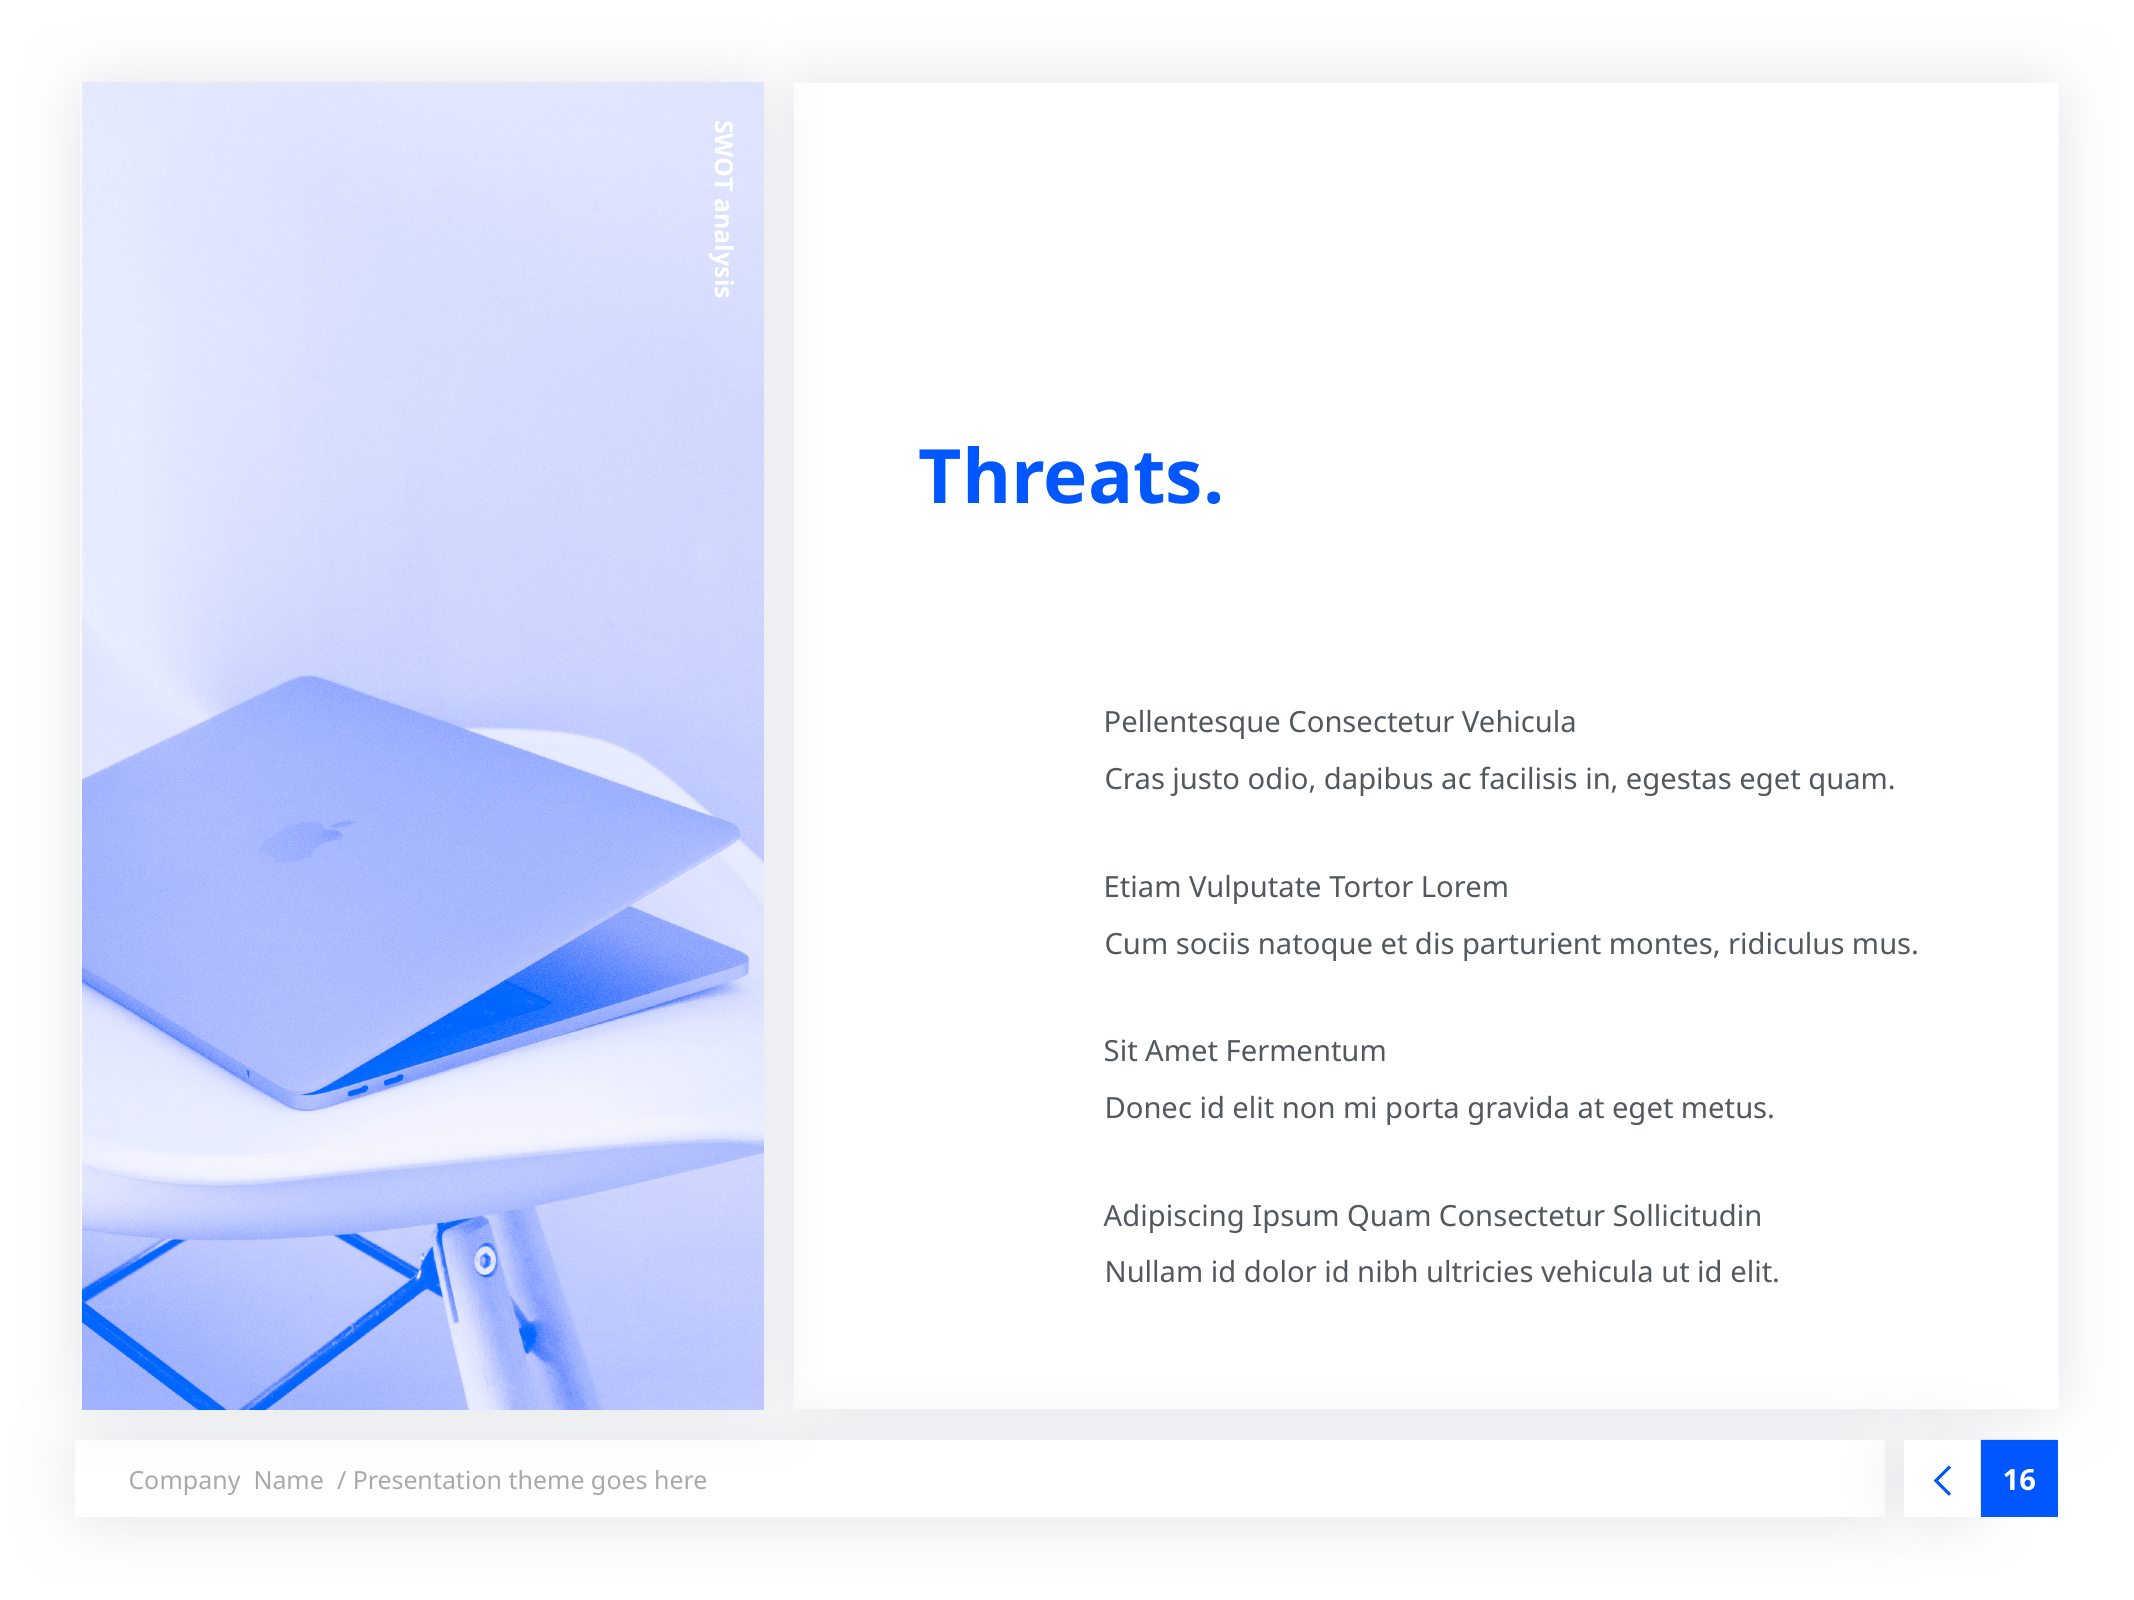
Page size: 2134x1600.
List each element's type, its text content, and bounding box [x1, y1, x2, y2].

list Donec id elit non mi porta gravida at eget metus. [1104, 1072, 1935, 1134]
list Pellentesque Consectetur Vehicula [1103, 686, 1935, 748]
list Sit Amet Fermentum [1103, 1016, 1935, 1078]
list Etiam Vulputate Tortor Lorem [1103, 851, 1935, 913]
title Threats. [918, 175, 1935, 521]
picture [81, 82, 764, 1410]
list Nullam id dolor id nibh ultricies vehicula ut id elit. [1104, 1237, 1935, 1299]
list Cras justo odio, dapibus ac facilisis in, egestas eget quam. [1104, 748, 1935, 805]
list Company Name / Presentation theme goes here [127, 1462, 1846, 1497]
slide_number 16 [1999, 1460, 2040, 1501]
list Cum sociis natoque et dis parturient montes, ridiculus mus. [1104, 908, 1935, 970]
list Adipiscing Ipsum Quam Consectetur Sollicitudin [1103, 1180, 1935, 1242]
